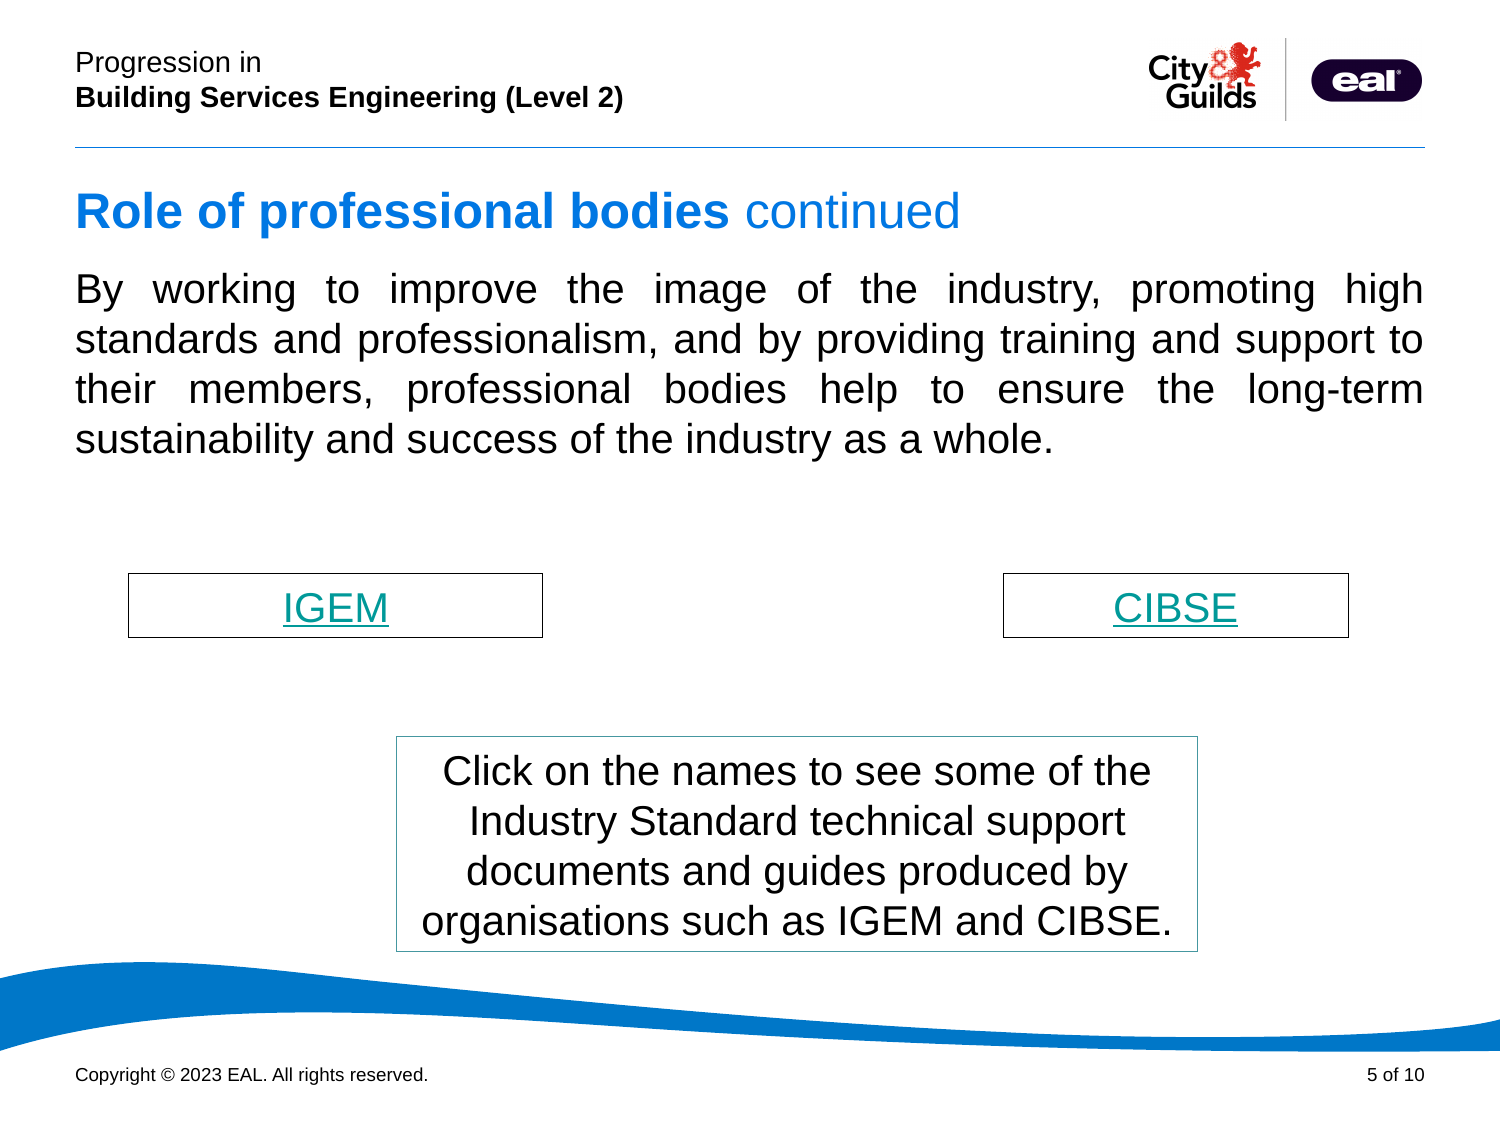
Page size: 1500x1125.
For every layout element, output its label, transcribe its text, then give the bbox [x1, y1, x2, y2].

text_box Click on the names to see some of the Industry Standard technical support documents and guides produced by organisations such as IGEM and CIBSE. [396, 736, 1198, 952]
picture [1149, 38, 1422, 121]
text_box IGEM [128, 573, 543, 638]
title Role of professional bodies continued [74, 178, 1426, 242]
list By working to improve the image of the industry, promoting high standards and professionalism, and by providing training and support to their members, professional bodies help to ensure the long-term sustainability and success of the industry as a whole. [74, 261, 1426, 542]
text_box CIBSE [1003, 573, 1349, 638]
